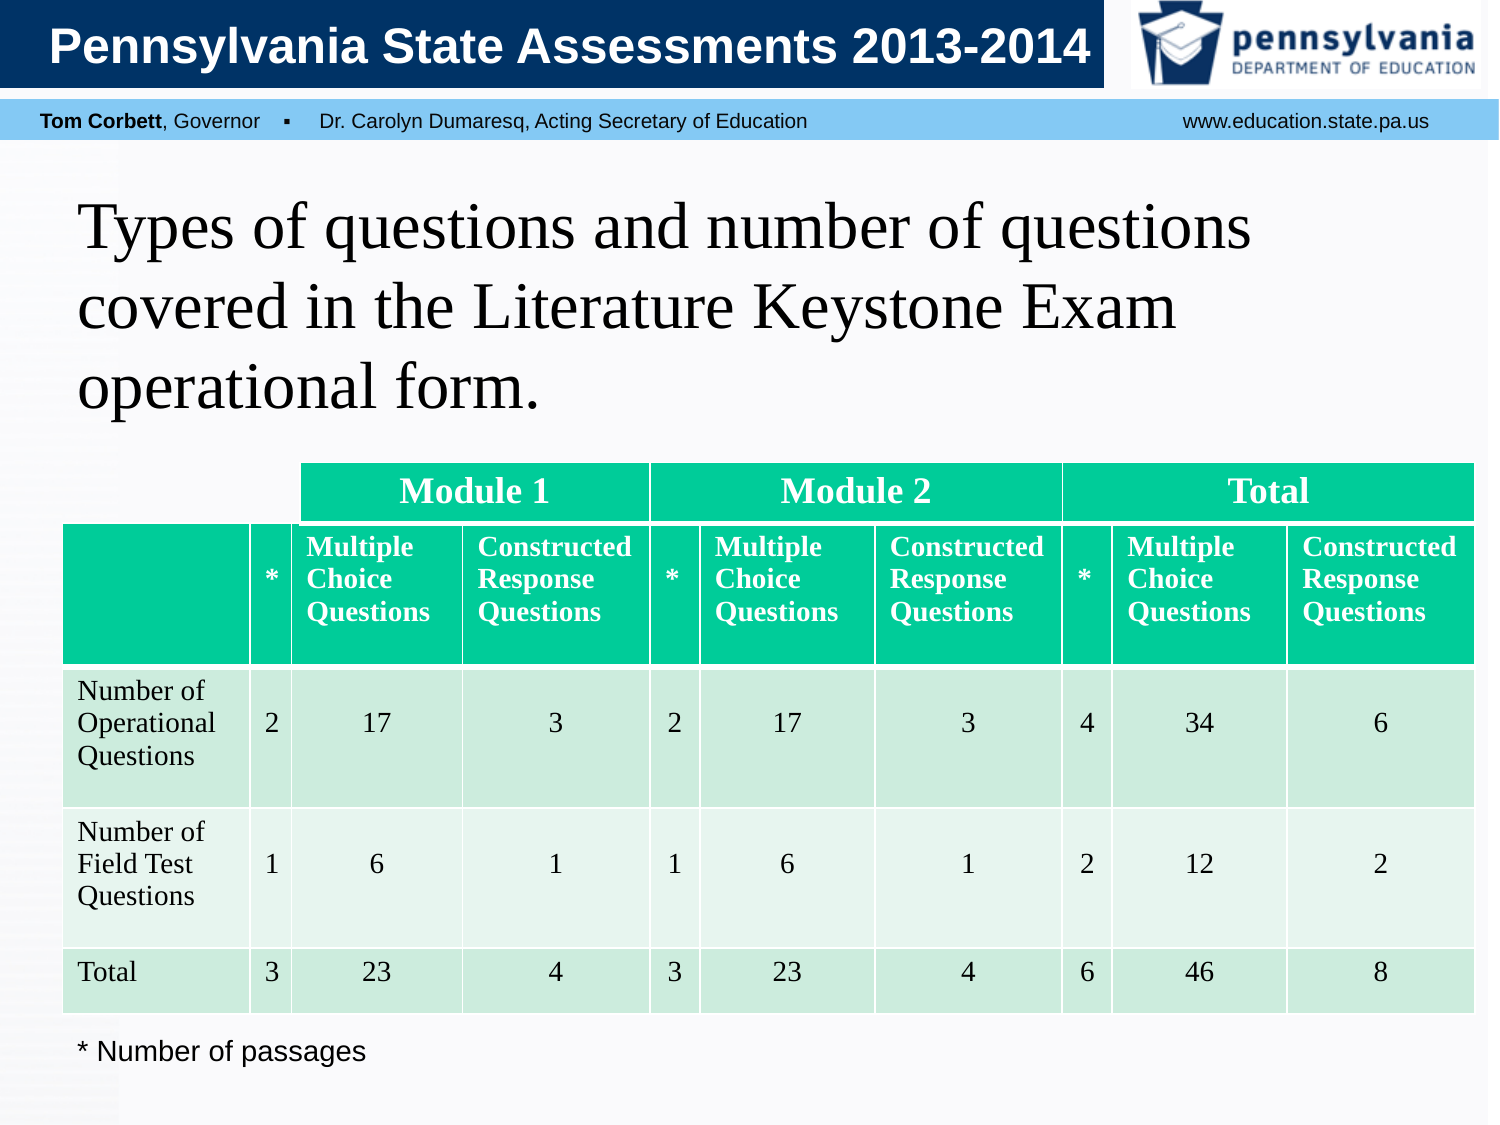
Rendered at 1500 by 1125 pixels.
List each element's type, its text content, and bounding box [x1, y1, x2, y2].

table_cell 23 [701, 949, 874, 1013]
table_cell 1 [651, 809, 699, 947]
table_cell 6 [1288, 670, 1474, 807]
list Types of questions and number of questions covered in the Literature Keystone Exam operational form. [62, 174, 1413, 413]
table_cell 2 [1288, 809, 1474, 947]
table_cell 1 [463, 809, 649, 947]
table_header Multiple Choice Questions [292, 524, 462, 664]
table_cell 6 [1063, 949, 1111, 1013]
table_header * [1063, 526, 1111, 664]
table_header Multiple Choice Questions [701, 526, 874, 664]
table_cell 34 [1113, 670, 1286, 807]
table_cell 3 [463, 670, 649, 807]
table_cell 17 [292, 670, 462, 807]
table_header Module 2 [651, 463, 1062, 521]
table_header Constructed Response Questions [463, 526, 649, 664]
table_header * [651, 526, 699, 664]
table_cell 17 [701, 670, 874, 807]
table_cell 4 [463, 949, 649, 1013]
text_box * Number of passages [62, 1024, 1425, 1075]
table_cell 2 [1063, 809, 1111, 947]
table_cell 4 [876, 949, 1061, 1013]
table_cell Number of Operational Questions [63, 670, 249, 807]
table_cell 2 [251, 670, 291, 807]
table_header [63, 524, 249, 664]
table_header Constructed Response Questions [1288, 526, 1474, 664]
table_cell 6 [292, 809, 462, 947]
table_cell 1 [876, 809, 1061, 947]
table_cell 6 [701, 809, 874, 947]
table_cell 2 [651, 670, 699, 807]
table_cell 4 [1063, 670, 1111, 807]
table_cell 3 [251, 949, 291, 1013]
table_header Multiple Choice Questions [1113, 526, 1286, 664]
table_cell Total [63, 949, 249, 1013]
table_header * [251, 524, 291, 664]
table_cell 3 [876, 670, 1061, 807]
picture [0, 140, 1488, 1125]
table_cell 1 [251, 809, 291, 947]
table_cell 23 [292, 949, 462, 1013]
table_cell 46 [1113, 949, 1286, 1013]
table_header Total [1063, 463, 1474, 521]
table_cell 12 [1113, 809, 1286, 947]
table_header Module 1 [301, 463, 649, 521]
table_header Constructed Response Questions [876, 526, 1061, 664]
table_cell 3 [651, 949, 699, 1013]
picture [0, 0, 1488, 99]
table_cell 8 [1288, 949, 1474, 1013]
table_cell Number of Field Test Questions [63, 809, 249, 947]
